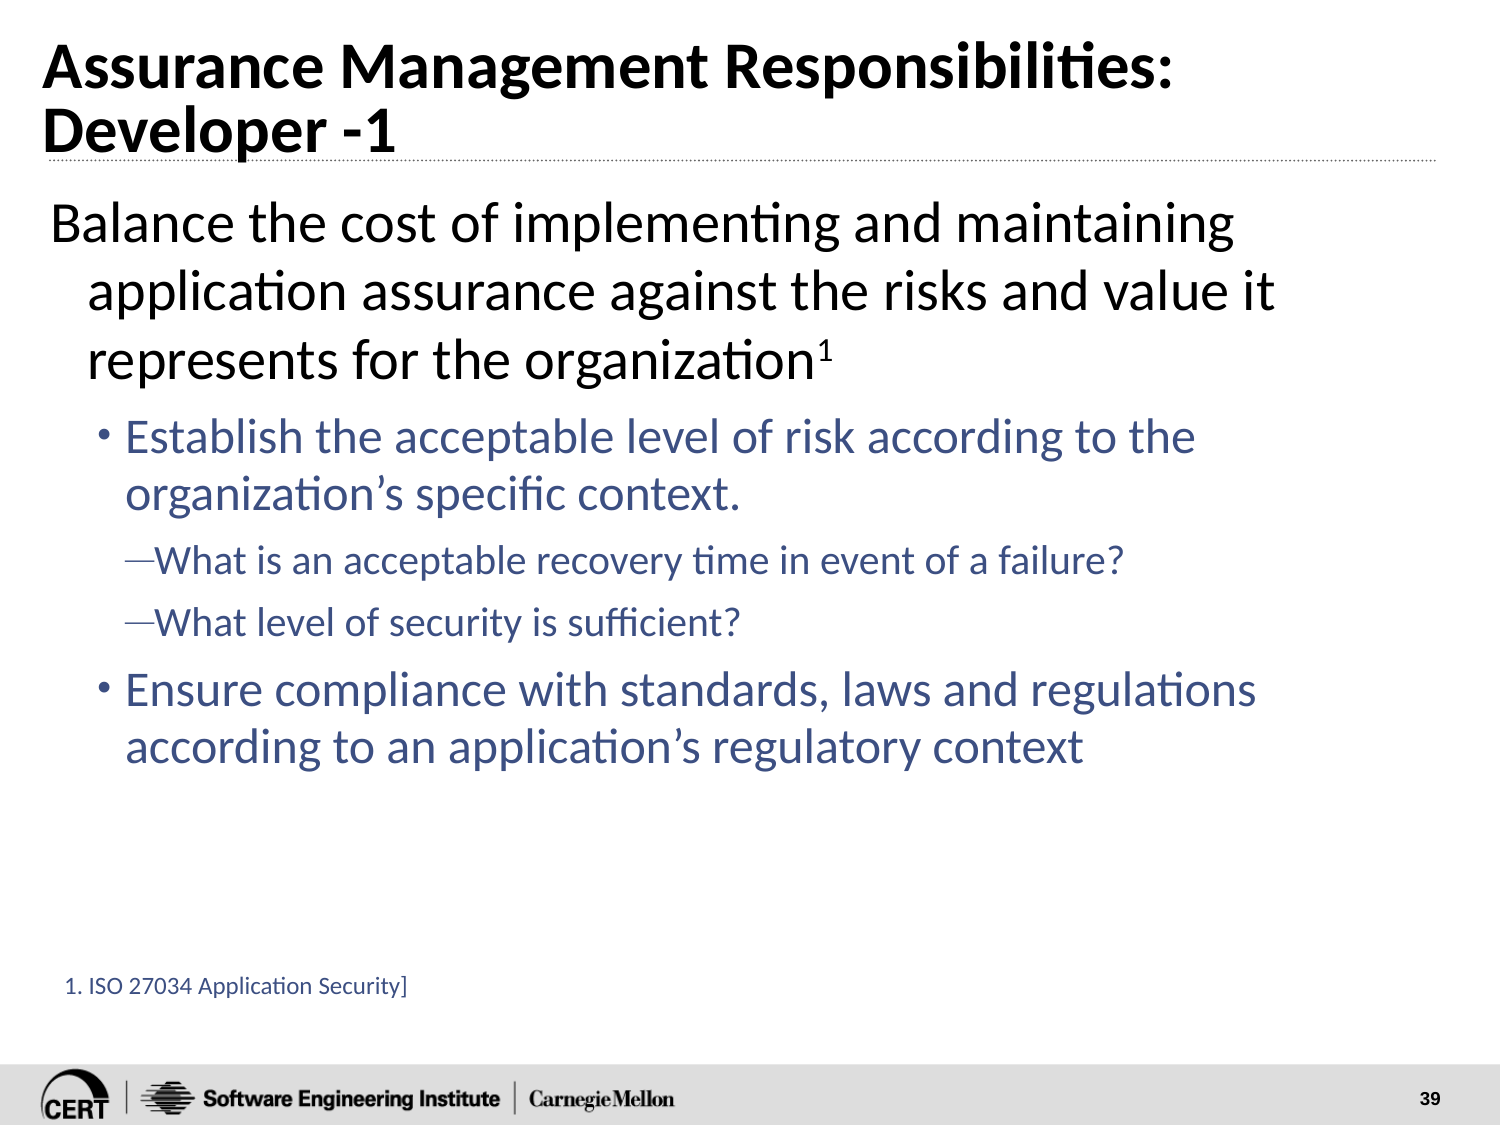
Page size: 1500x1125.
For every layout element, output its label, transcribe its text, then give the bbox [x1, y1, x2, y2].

picture [24, 1065, 688, 1125]
title Assurance Management Responsibilities: Developer -1 [42, 37, 1434, 155]
text_box 1. ISO 27034 Application Security] [49, 962, 675, 1008]
list Balance the cost of implementing and maintaining application assurance against the risks and value it represents for the organization1 Establish the acceptable level of risk according to the organization’s specific context. What is an acceptable recovery time in event of a failure? What level of security is sufficient? Ensure compliance with standards, laws and regulations according to an application’s regulatory context [49, 187, 1438, 1001]
